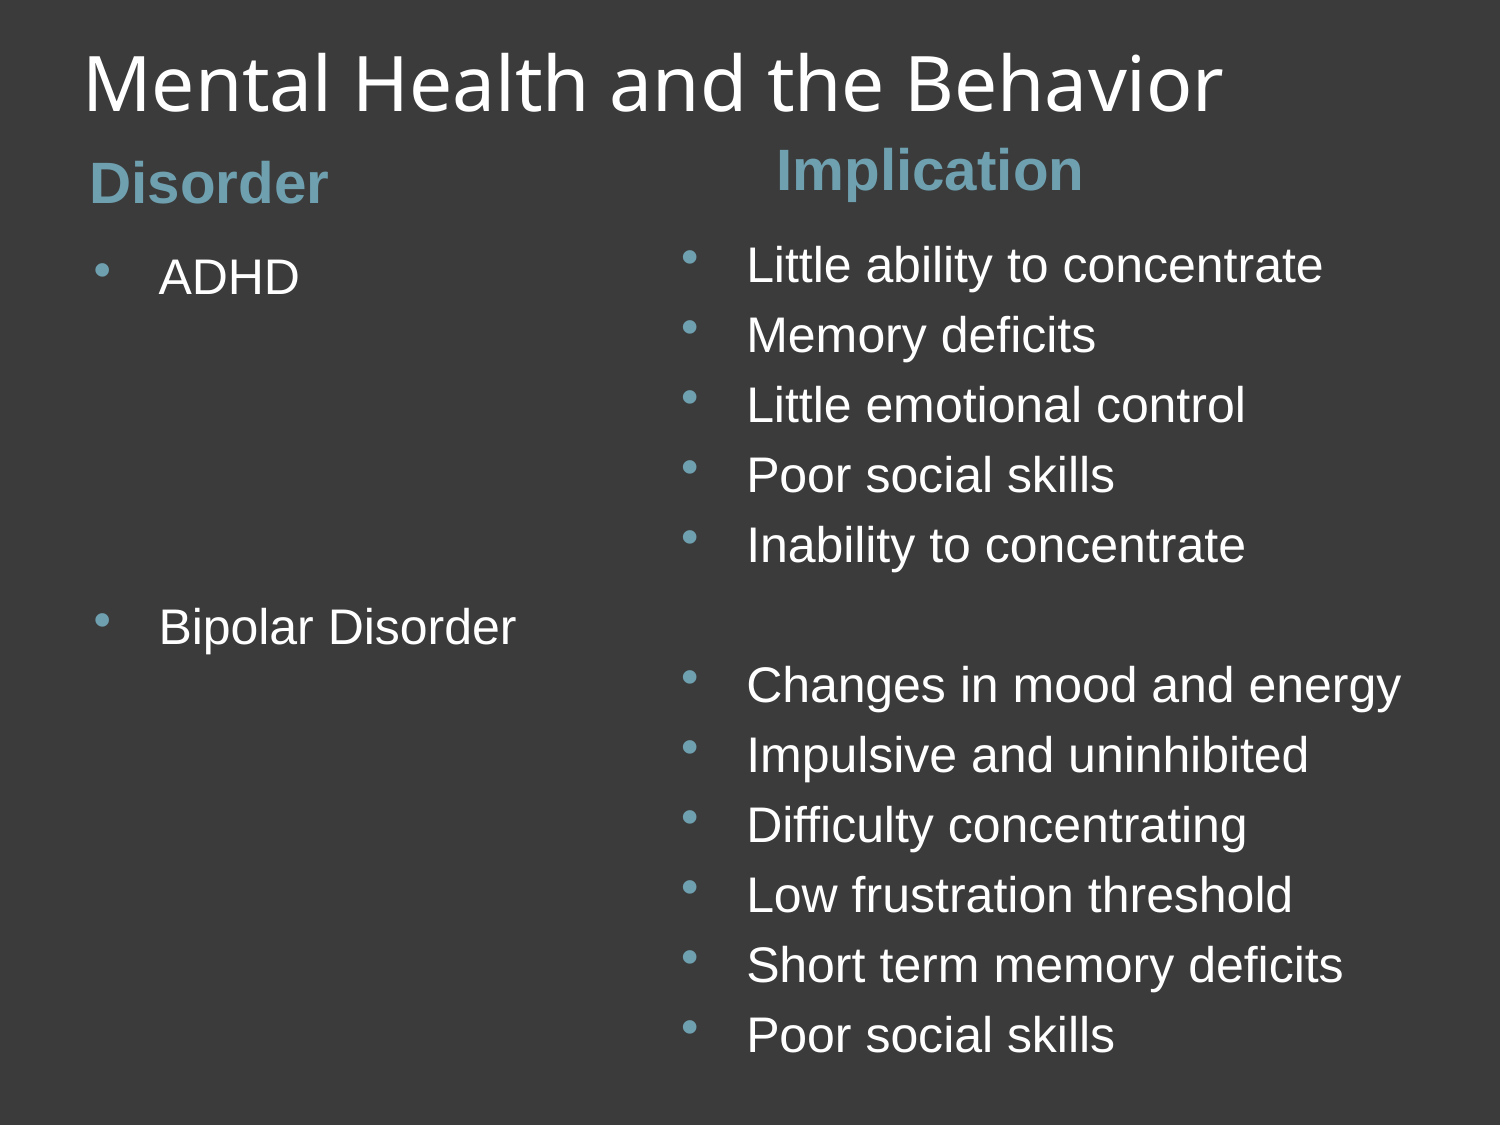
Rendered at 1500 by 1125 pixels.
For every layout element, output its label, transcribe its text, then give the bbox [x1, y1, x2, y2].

title Mental Health and the Behavior [75, 0, 1425, 163]
list Little ability to concentrate Memory deficits Little emotional control Poor social skills Inability to concentrate Changes in mood and energy Impulsive and uninhibited Difficulty concentrating Low frustration threshold Short term memory deficits Poor social skills [662, 224, 1425, 1125]
list ADHD Bipolar Disorder [75, 237, 650, 1088]
list Disorder [75, 137, 738, 238]
list Implication [761, 125, 1425, 224]
